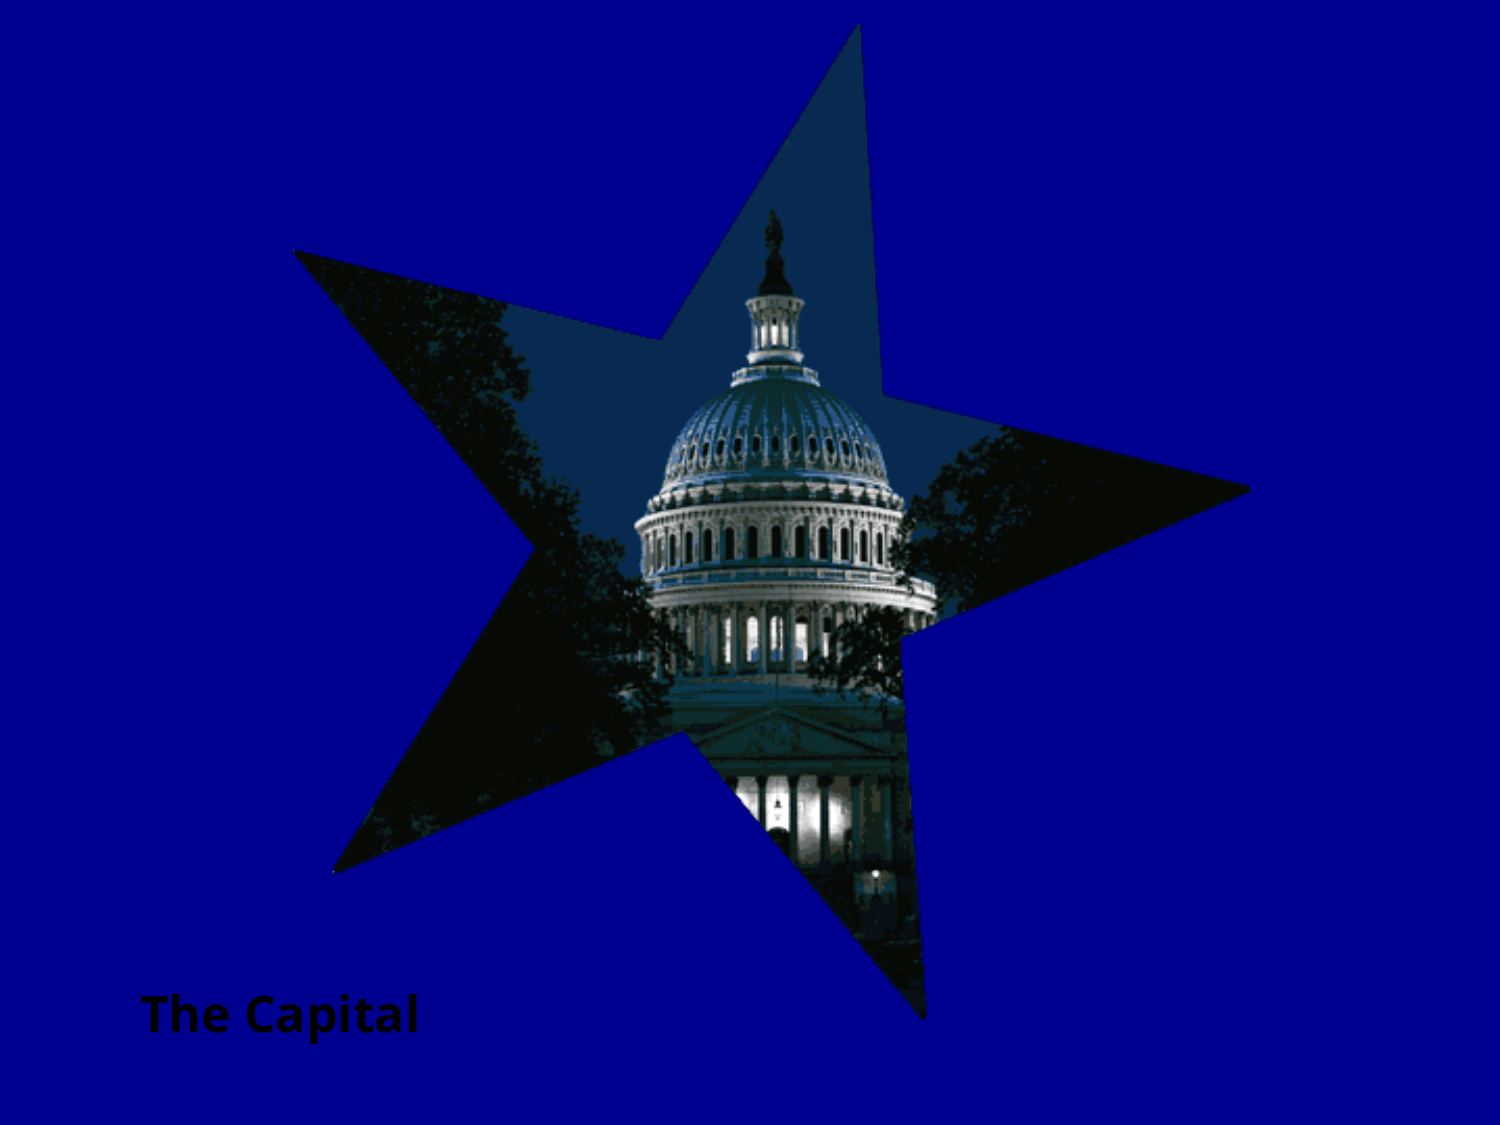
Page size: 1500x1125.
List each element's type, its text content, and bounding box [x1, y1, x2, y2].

picture [293, 24, 1251, 1019]
text_box The Capital [125, 974, 436, 1050]
